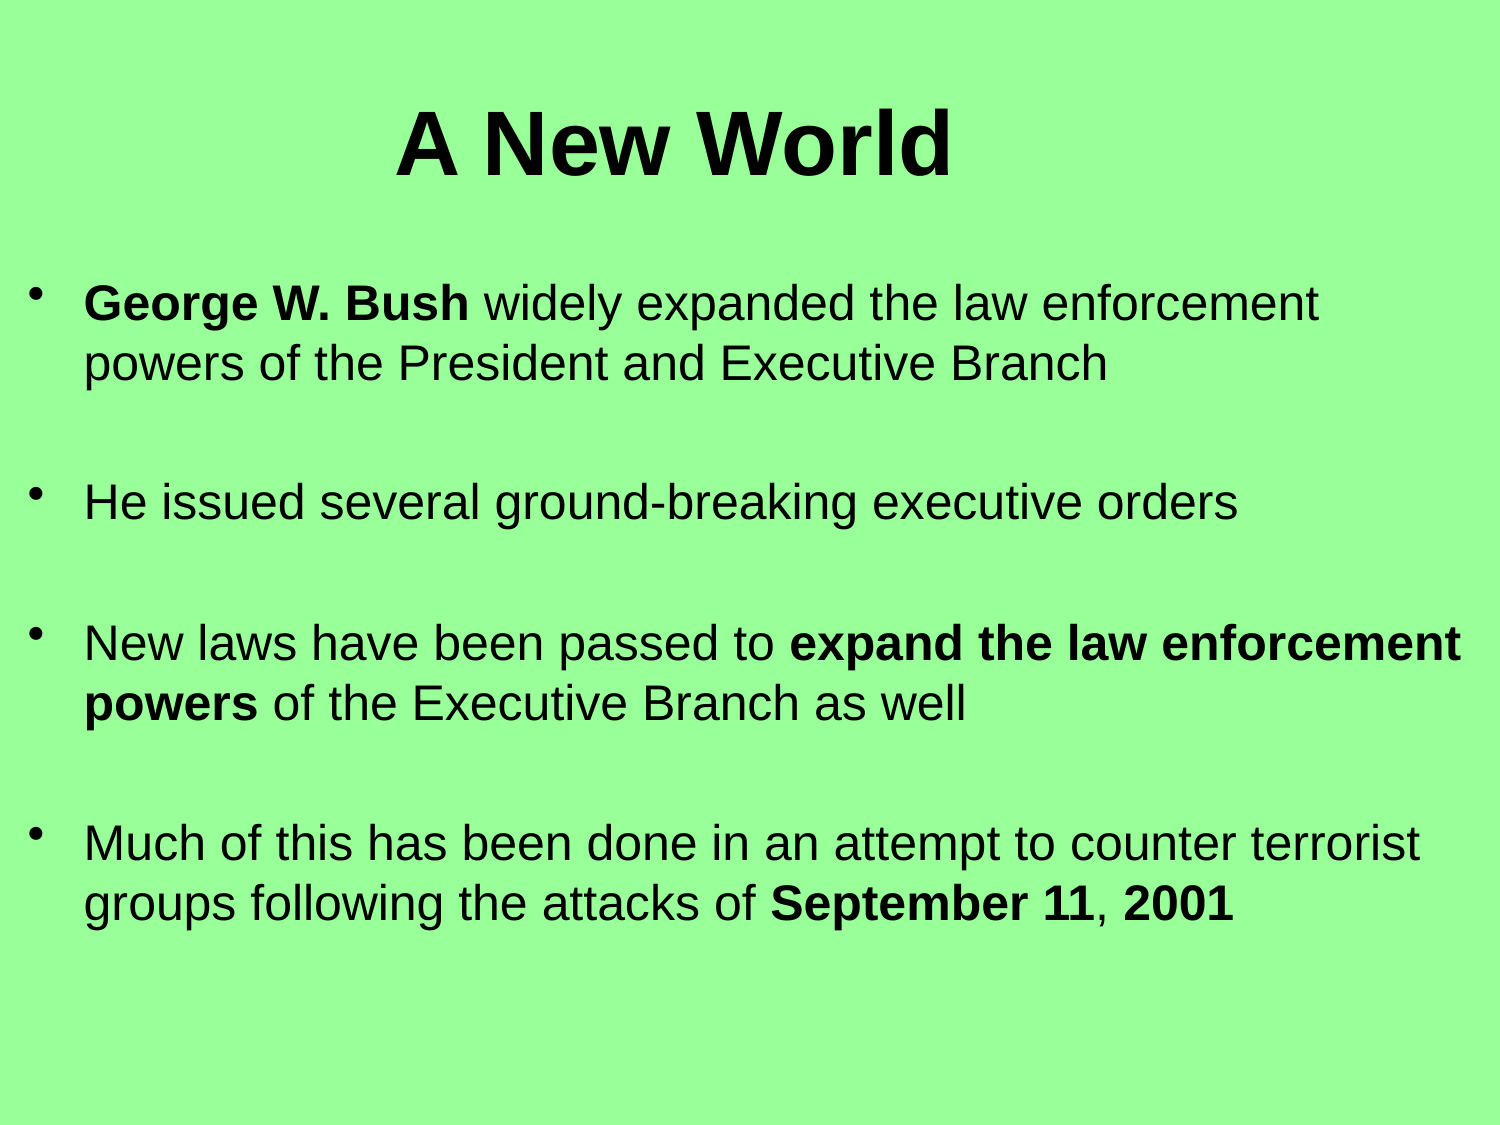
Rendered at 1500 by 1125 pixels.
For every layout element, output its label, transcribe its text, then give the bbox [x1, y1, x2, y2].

list George W. Bush widely expanded the law enforcement powers of the President and Executive Branch He issued several ground-breaking executive orders New laws have been passed to expand the law enforcement powers of the Executive Branch as well Much of this has been done in an attempt to counter terrorist groups following the attacks of September 11, 2001 [12, 262, 1500, 1088]
title A New World [0, 45, 1350, 233]
